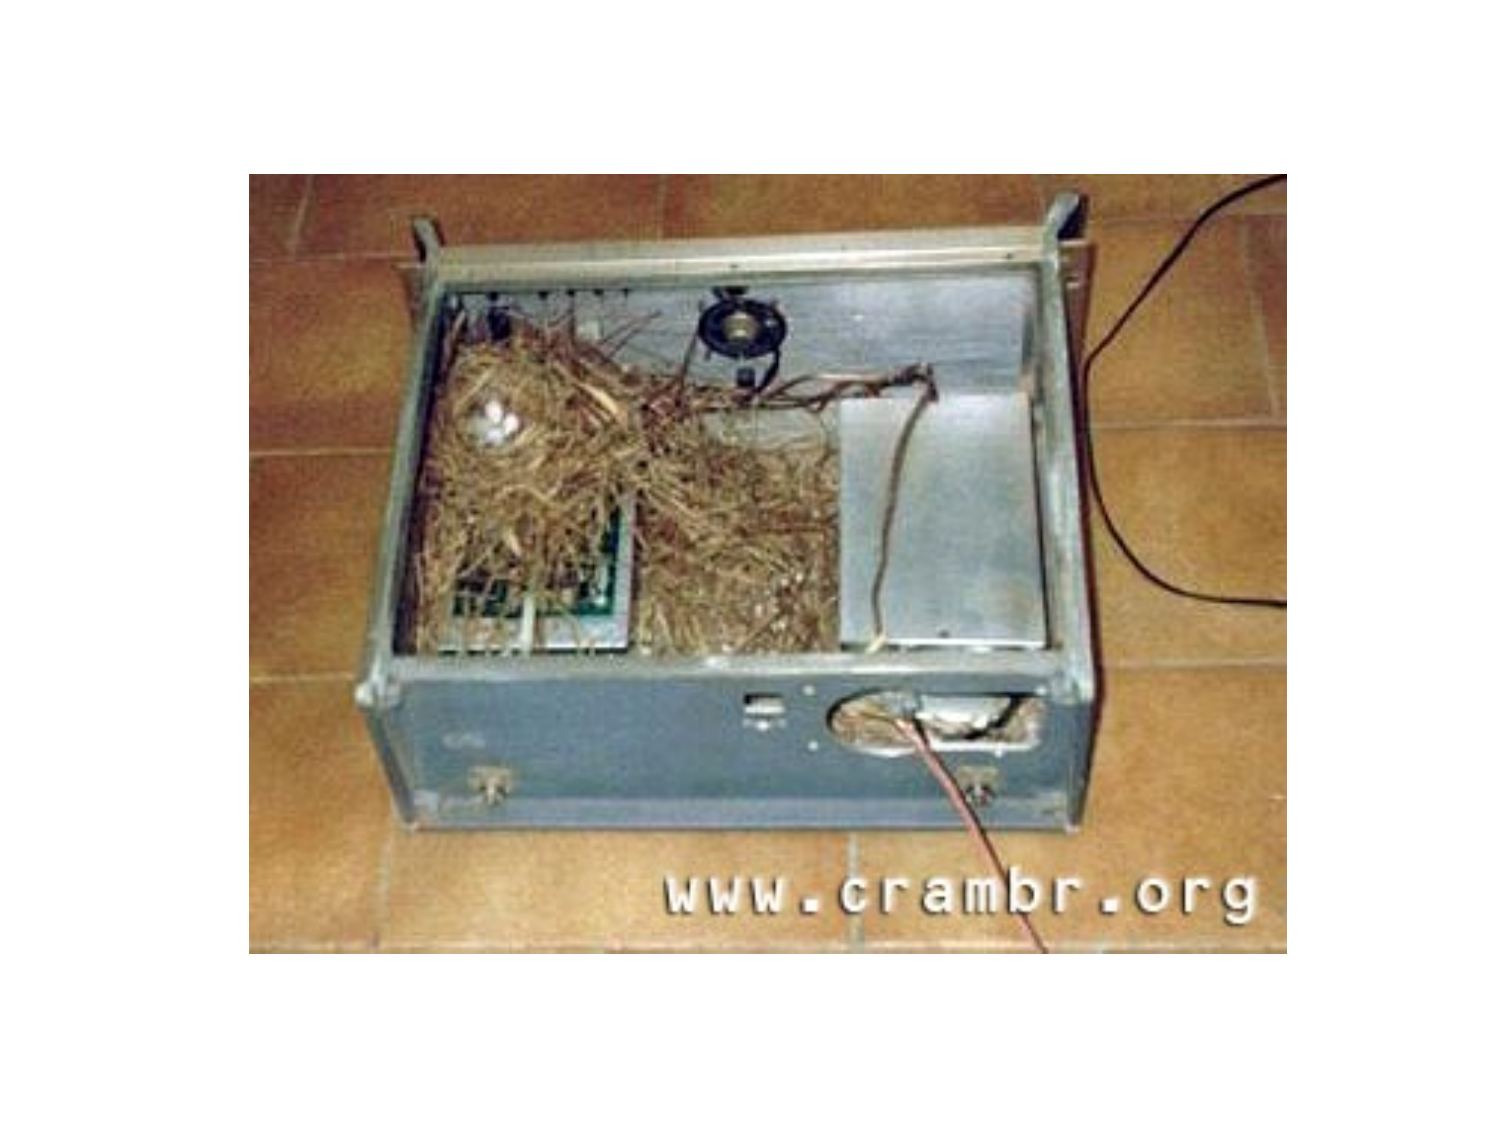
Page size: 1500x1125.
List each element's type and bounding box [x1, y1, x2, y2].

picture [249, 174, 1287, 955]
